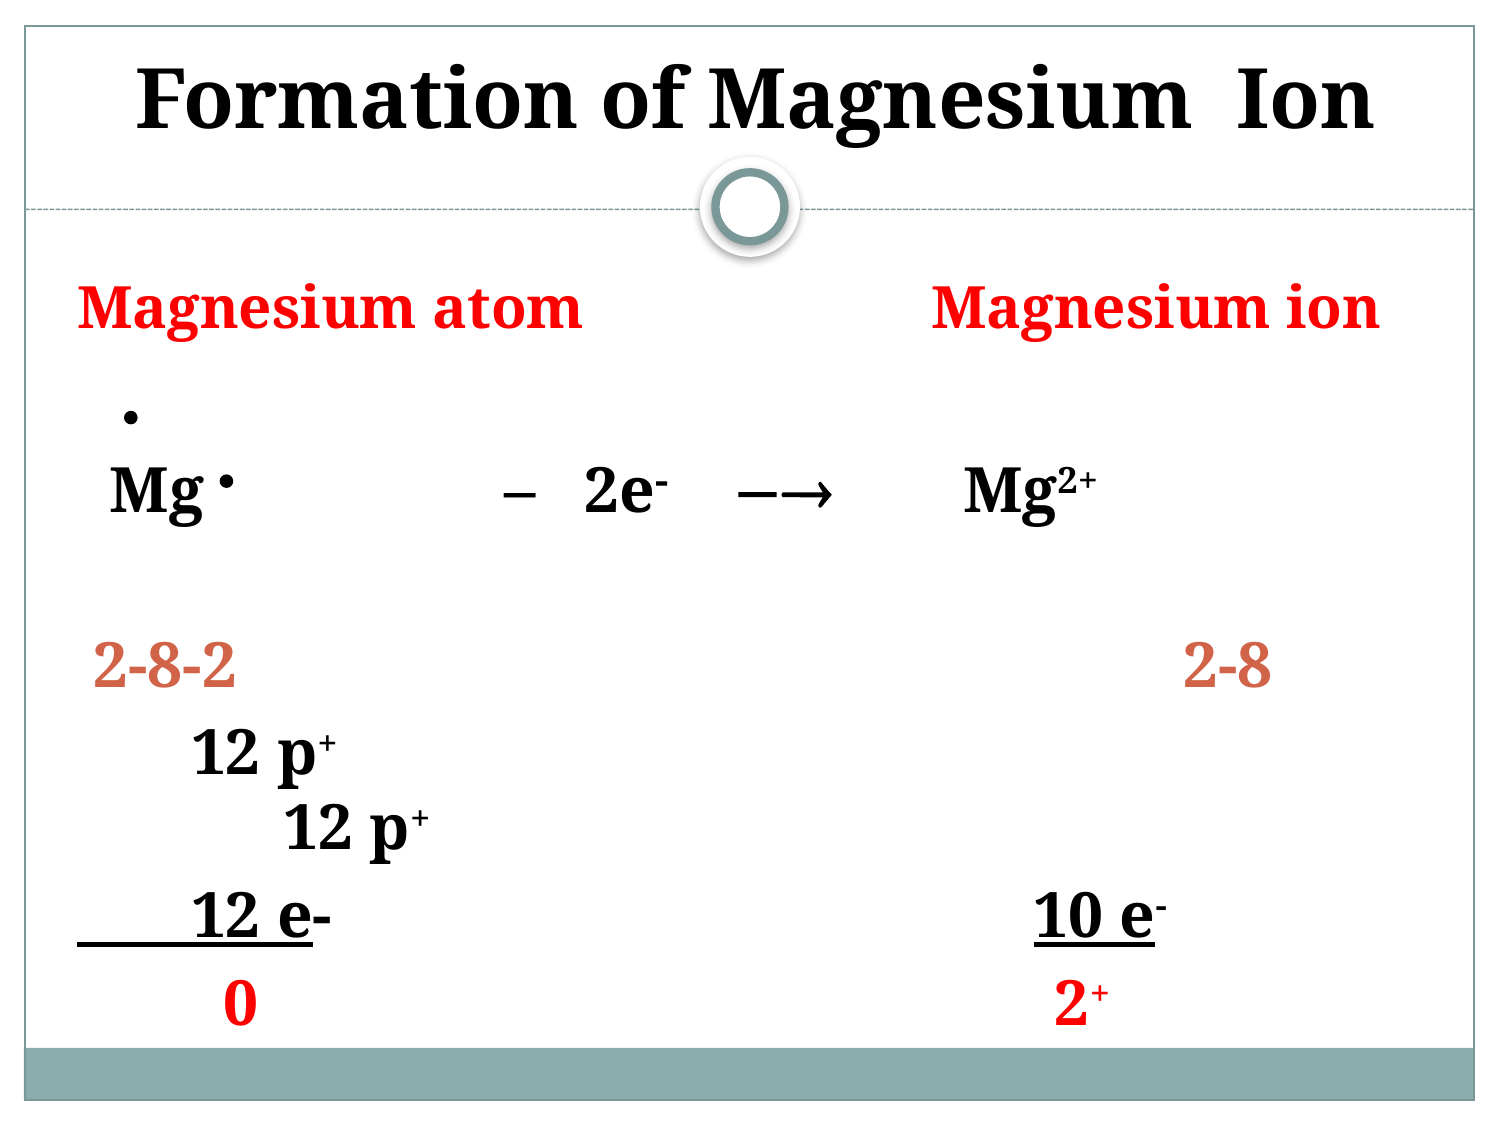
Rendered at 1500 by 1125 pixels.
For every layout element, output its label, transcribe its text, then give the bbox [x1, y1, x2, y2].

text_box Magnesium atom Magnesium ion  Mg  – 2e  Mg2+ 2-8-2 2-8 12 p+ 12 p+ 12 e- 10 e- 0 2+ [62, 262, 1450, 1063]
text_box Formation of Magnesium Ion [62, 37, 1450, 225]
